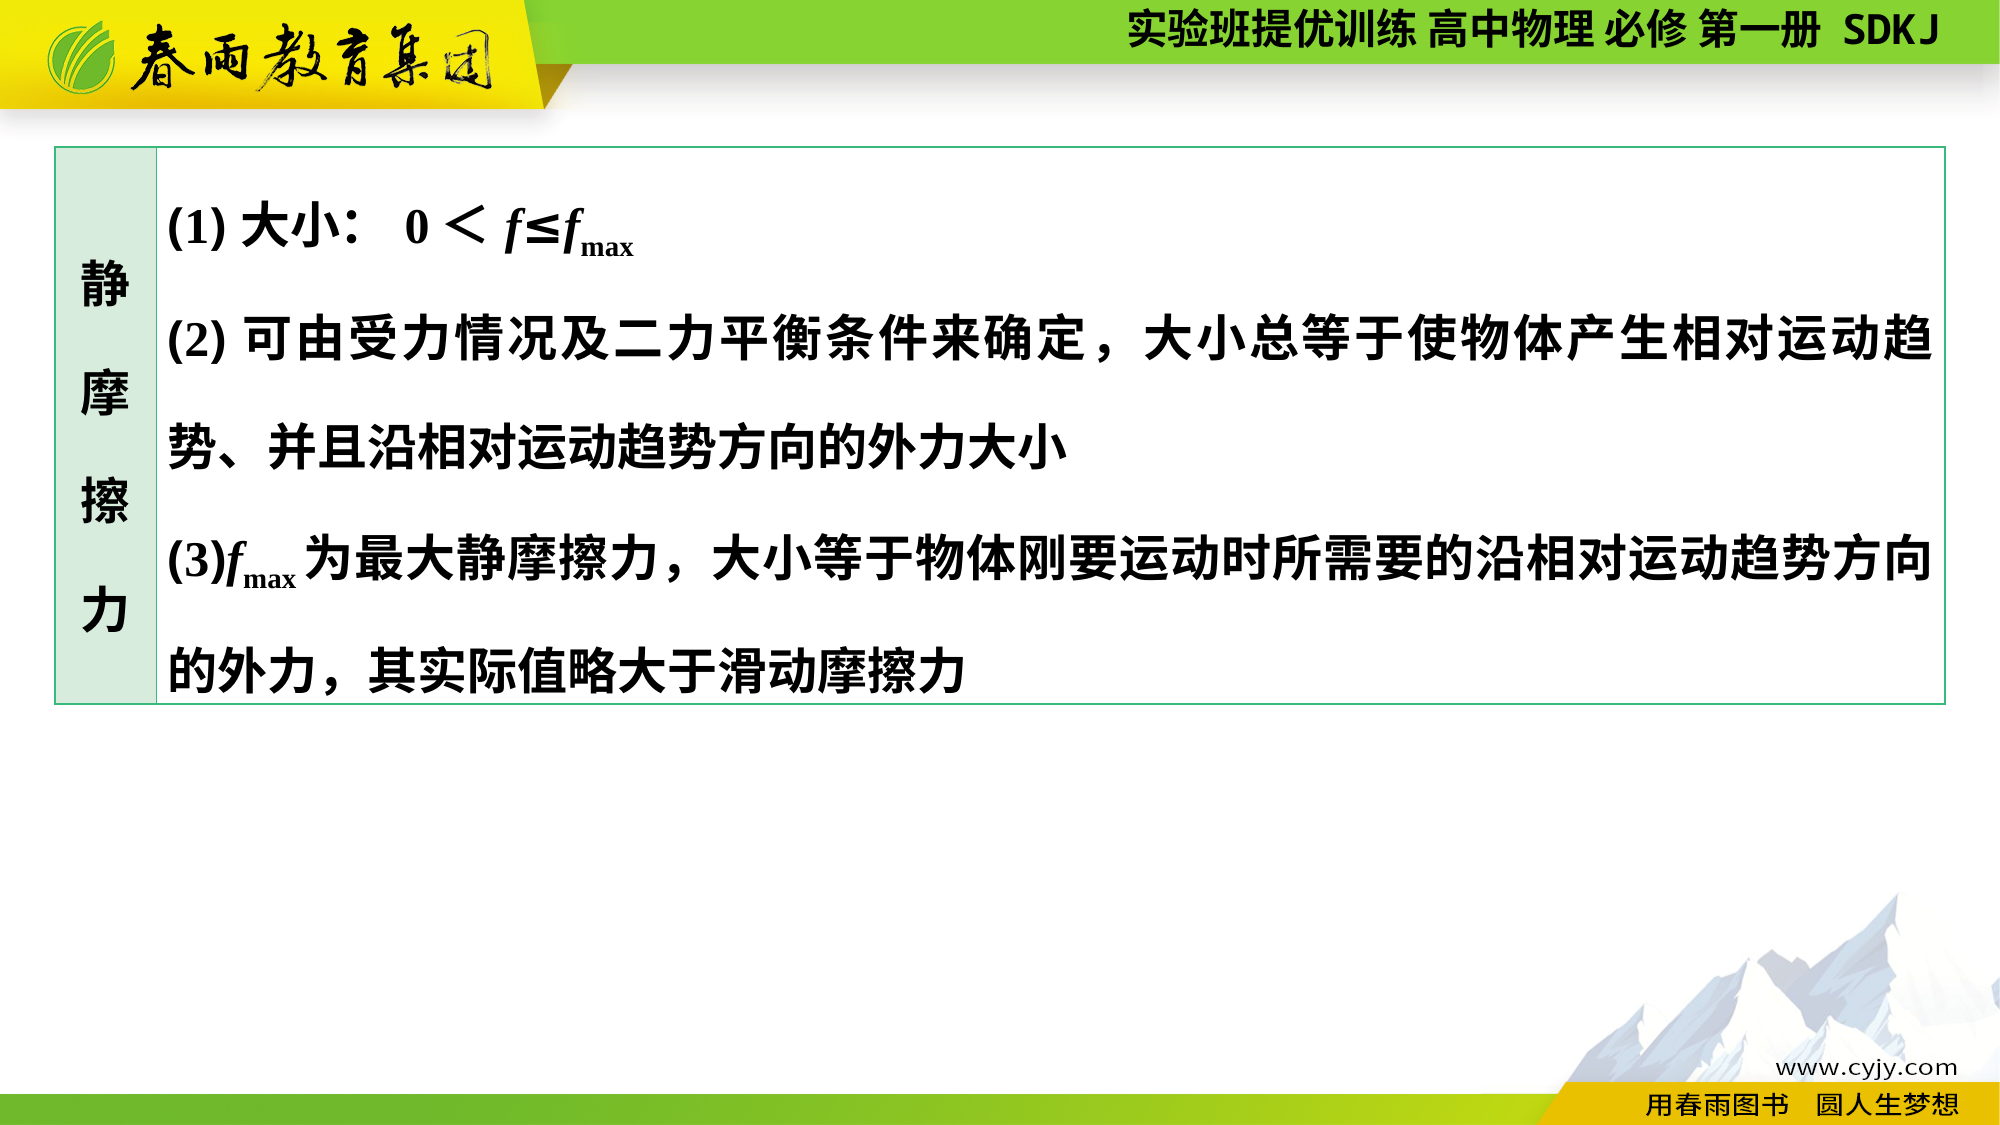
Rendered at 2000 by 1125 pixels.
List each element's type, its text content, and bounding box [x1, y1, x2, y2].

picture [0, 0, 2000, 1125]
table_header (1)大小：0＜f≤fmax (2)可由受力情况及二力平衡条件来确定，大小总等于使物体产生相对运动趋势、并且沿相对运动趋势方向的外力大小 (3)fmax为最大静摩擦力，大小等于物体刚要运动时所需要的沿相对运动趋势方向的外力，其实际值略大于滑动摩擦力 [157, 148, 1944, 703]
table_header 静 摩 擦 力 [56, 148, 156, 703]
